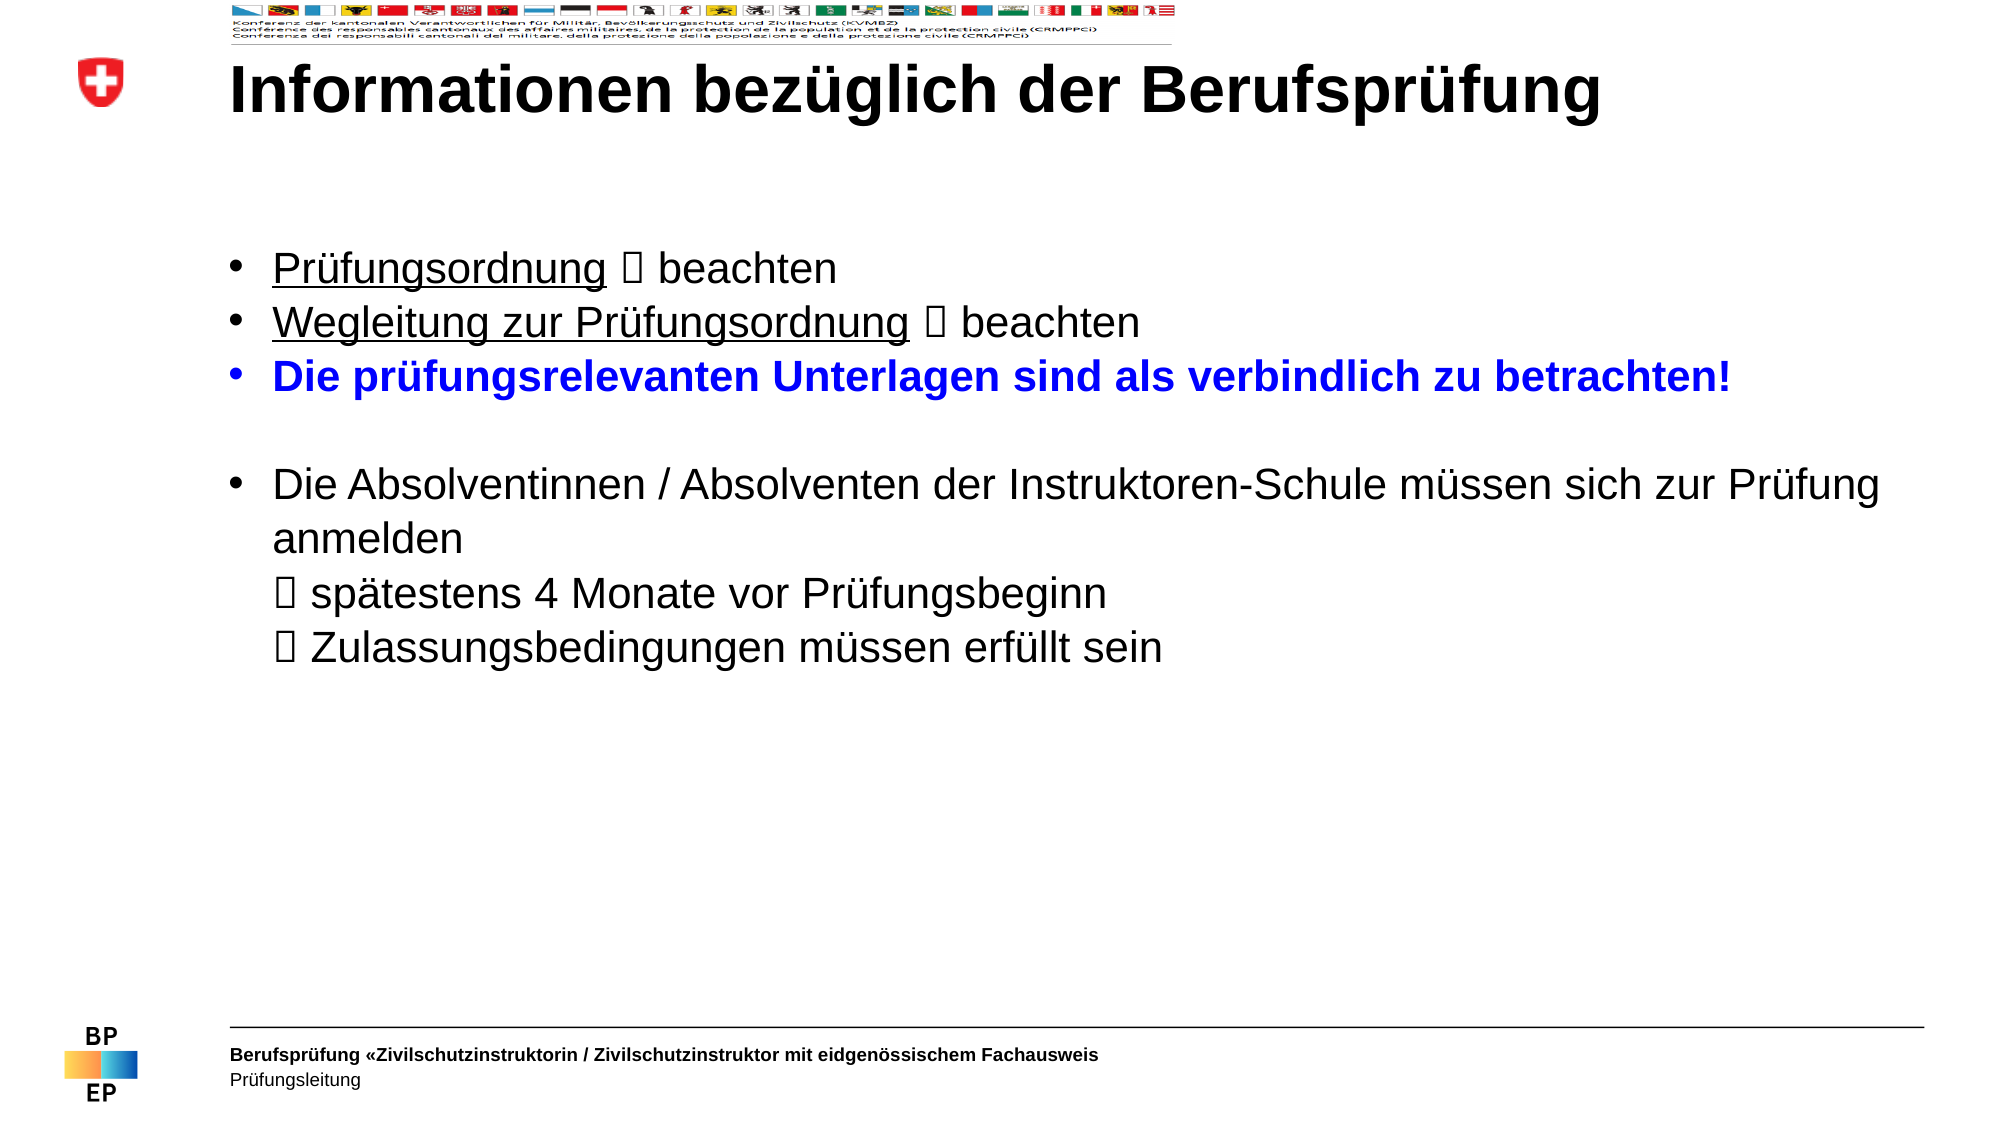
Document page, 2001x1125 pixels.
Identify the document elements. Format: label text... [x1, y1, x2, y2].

picture [61, 1021, 140, 1106]
footer Berufsprüfung «Zivilschutzinstruktorin / Zivilschutzinstruktor mit eidgenössischem Fachausweis Prüfungsleitung [229, 1040, 1177, 1088]
list Prüfungsordnung  beachten Wegleitung zur Prüfungsordnung  beachten Die prüfungsrelevanten Unterlagen sind als verbindlich zu betrachten! Die Absolventinnen / Absolventen der Instruktoren-Schule müssen sich zur Prüfung anmelden  spätestens 4 Monate vor Prüfungsbeginn  Zulassungsbedingungen müssen erfüllt sein [228, 237, 1922, 981]
title Informationen bezüglich der Berufsprüfung [229, 50, 1922, 199]
picture [229, 4, 1175, 46]
